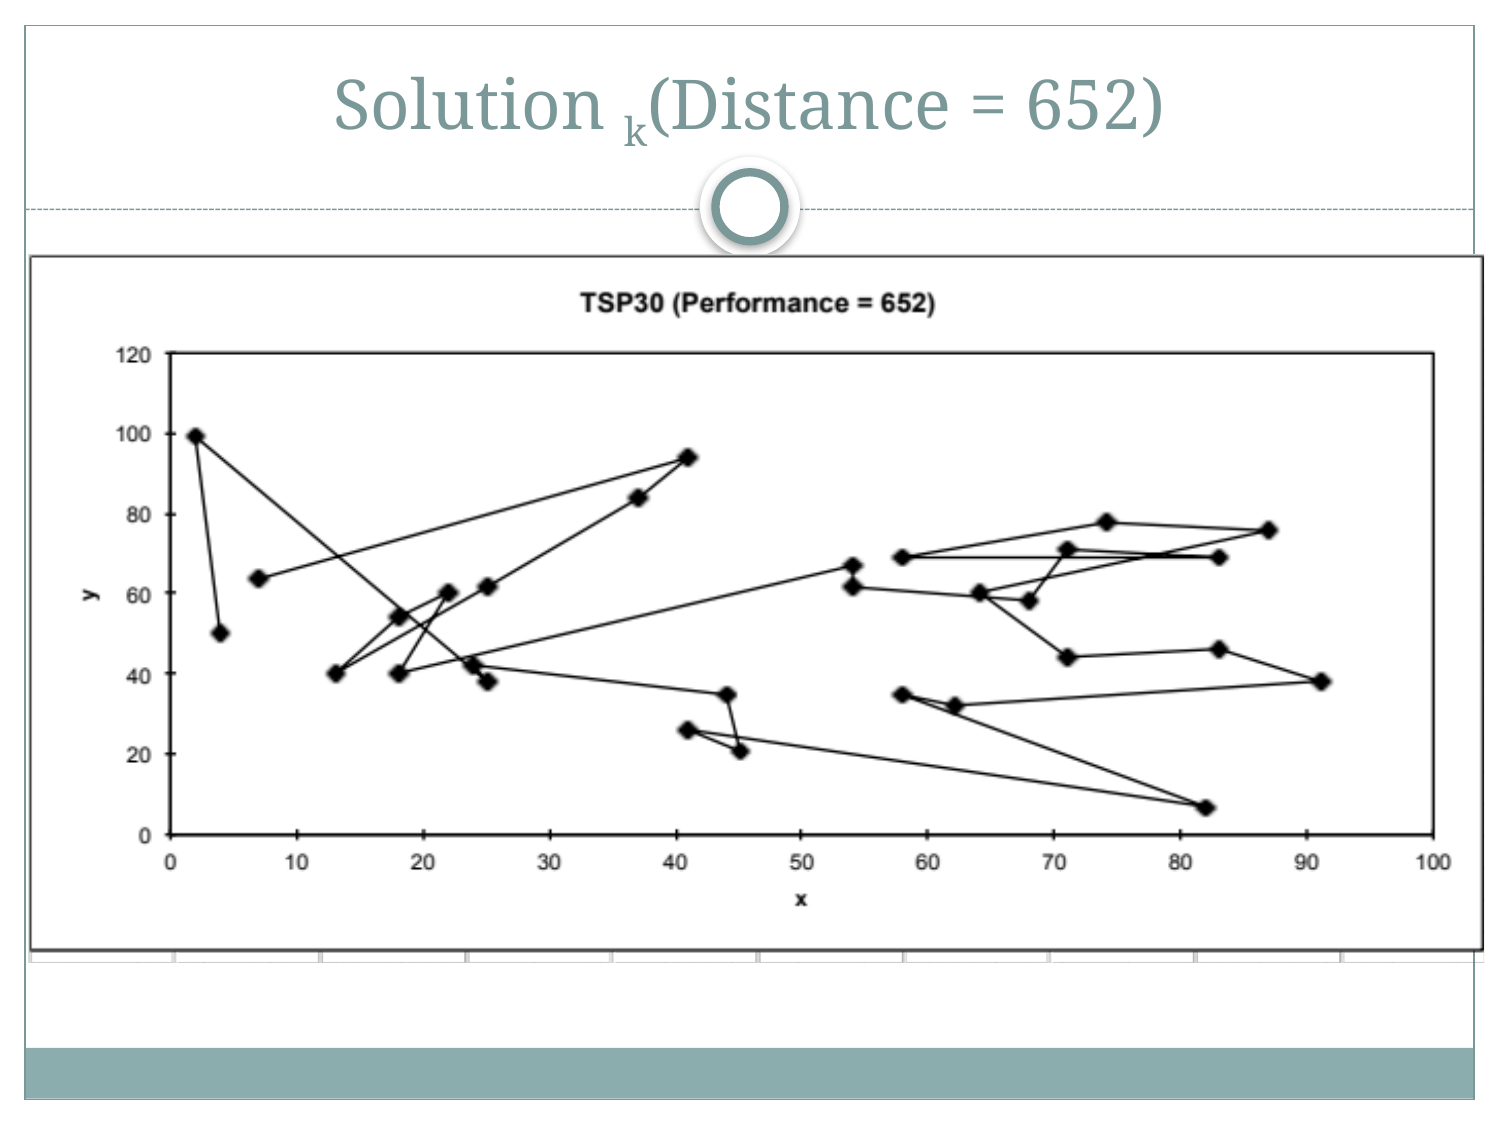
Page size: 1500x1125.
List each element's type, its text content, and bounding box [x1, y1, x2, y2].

title Solution k(Distance = 652) [49, 37, 1450, 162]
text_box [28, 254, 1485, 963]
